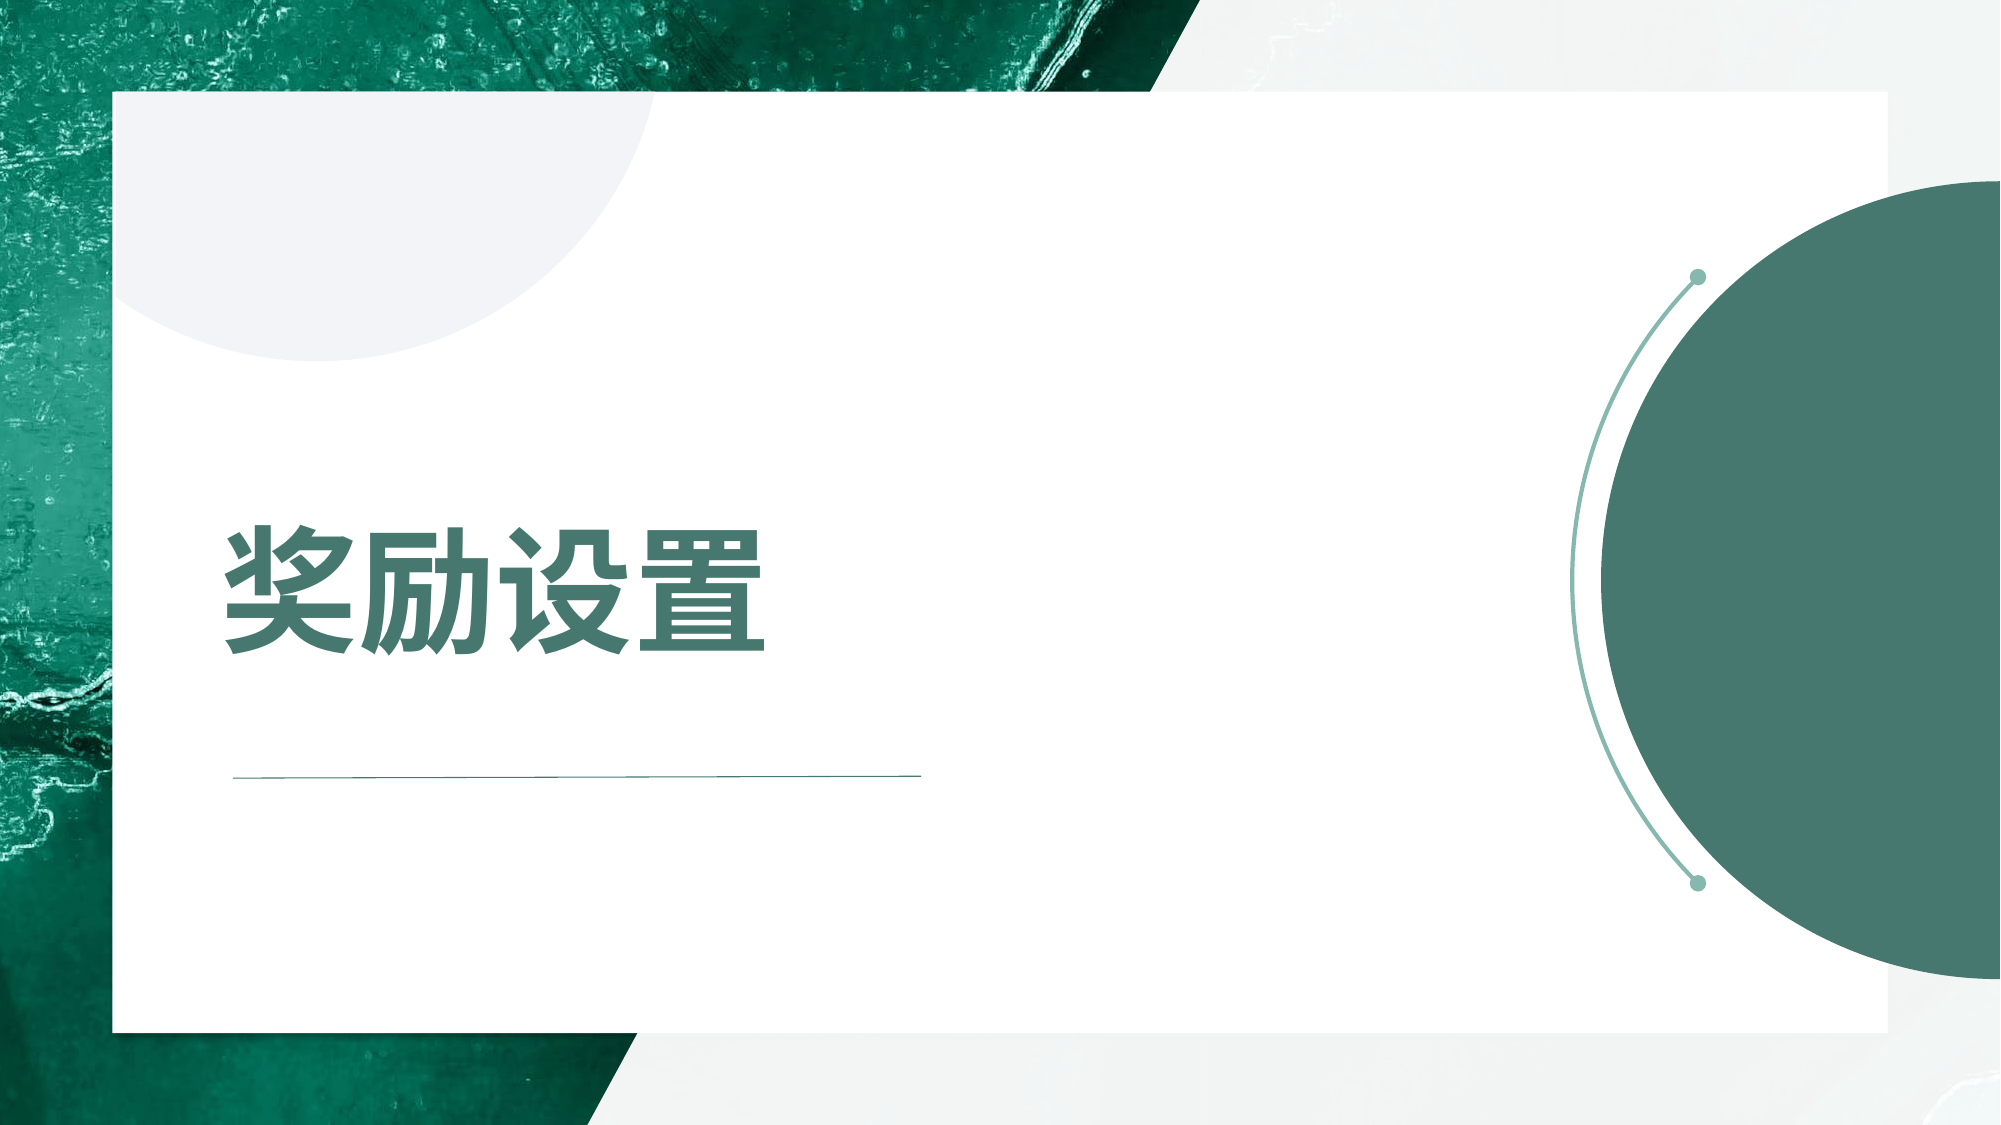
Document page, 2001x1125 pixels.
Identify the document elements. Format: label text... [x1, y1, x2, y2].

picture [0, 0, 1199, 1125]
text_box [1688, 873, 1708, 893]
text_box [1698, 180, 2000, 981]
text_box 奖励设置 [205, 497, 983, 628]
text_box [1572, 277, 1698, 884]
text_box [1688, 267, 1708, 287]
